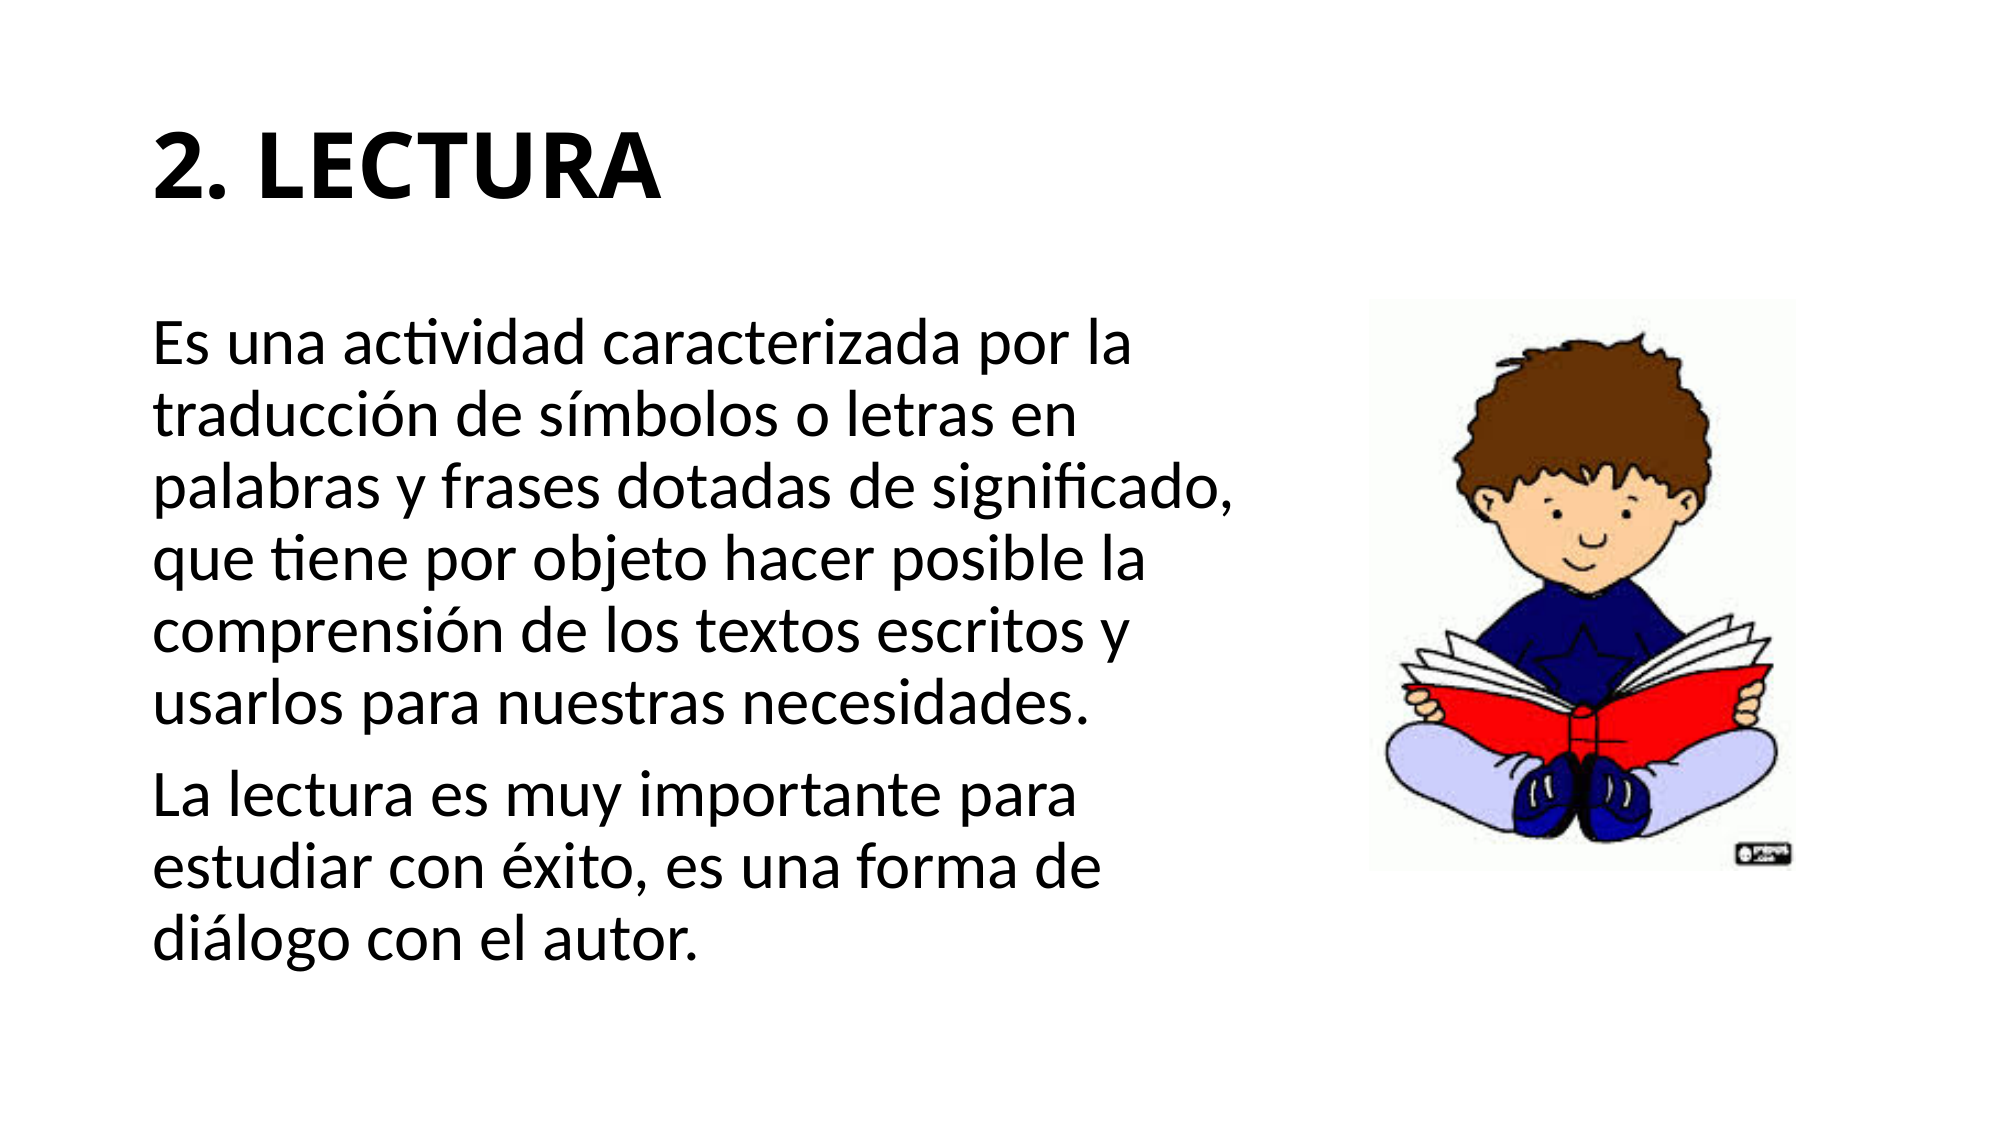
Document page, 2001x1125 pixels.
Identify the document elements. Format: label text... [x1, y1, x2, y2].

picture [1369, 299, 1796, 872]
title 2. LECTURA [137, 59, 1863, 278]
list Es una actividad caracterizada por la traducción de símbolos o letras en palabras y frases dotadas de significado, que tiene por objeto hacer posible la comprensión de los textos escritos y usarlos para nuestras necesidades. La lectura es muy importante para estudiar con éxito, es una forma de diálogo con el autor. [137, 299, 1313, 1088]
